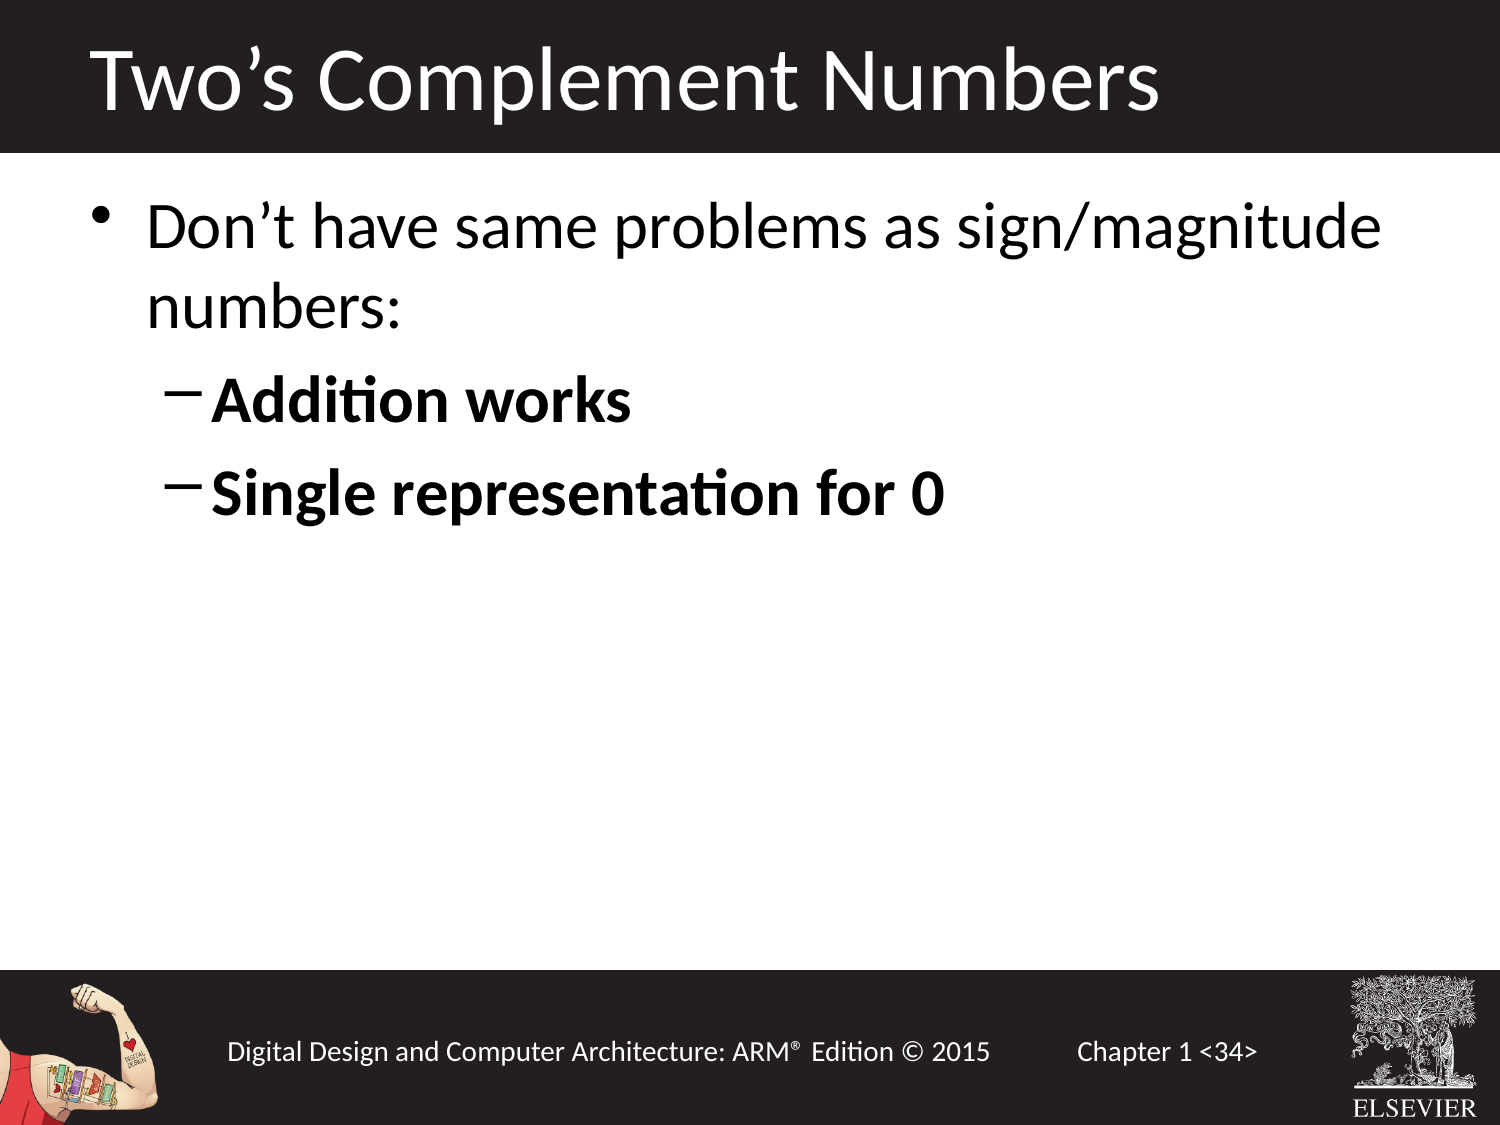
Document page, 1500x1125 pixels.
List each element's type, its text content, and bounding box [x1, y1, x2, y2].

text_box Don’t have same problems as sign/magnitude numbers: Addition works Single representation for 0 [75, 174, 1475, 1025]
picture [1350, 974, 1477, 1117]
text_box Two’s Complement Numbers [75, 11, 1375, 136]
picture [0, 979, 163, 1125]
